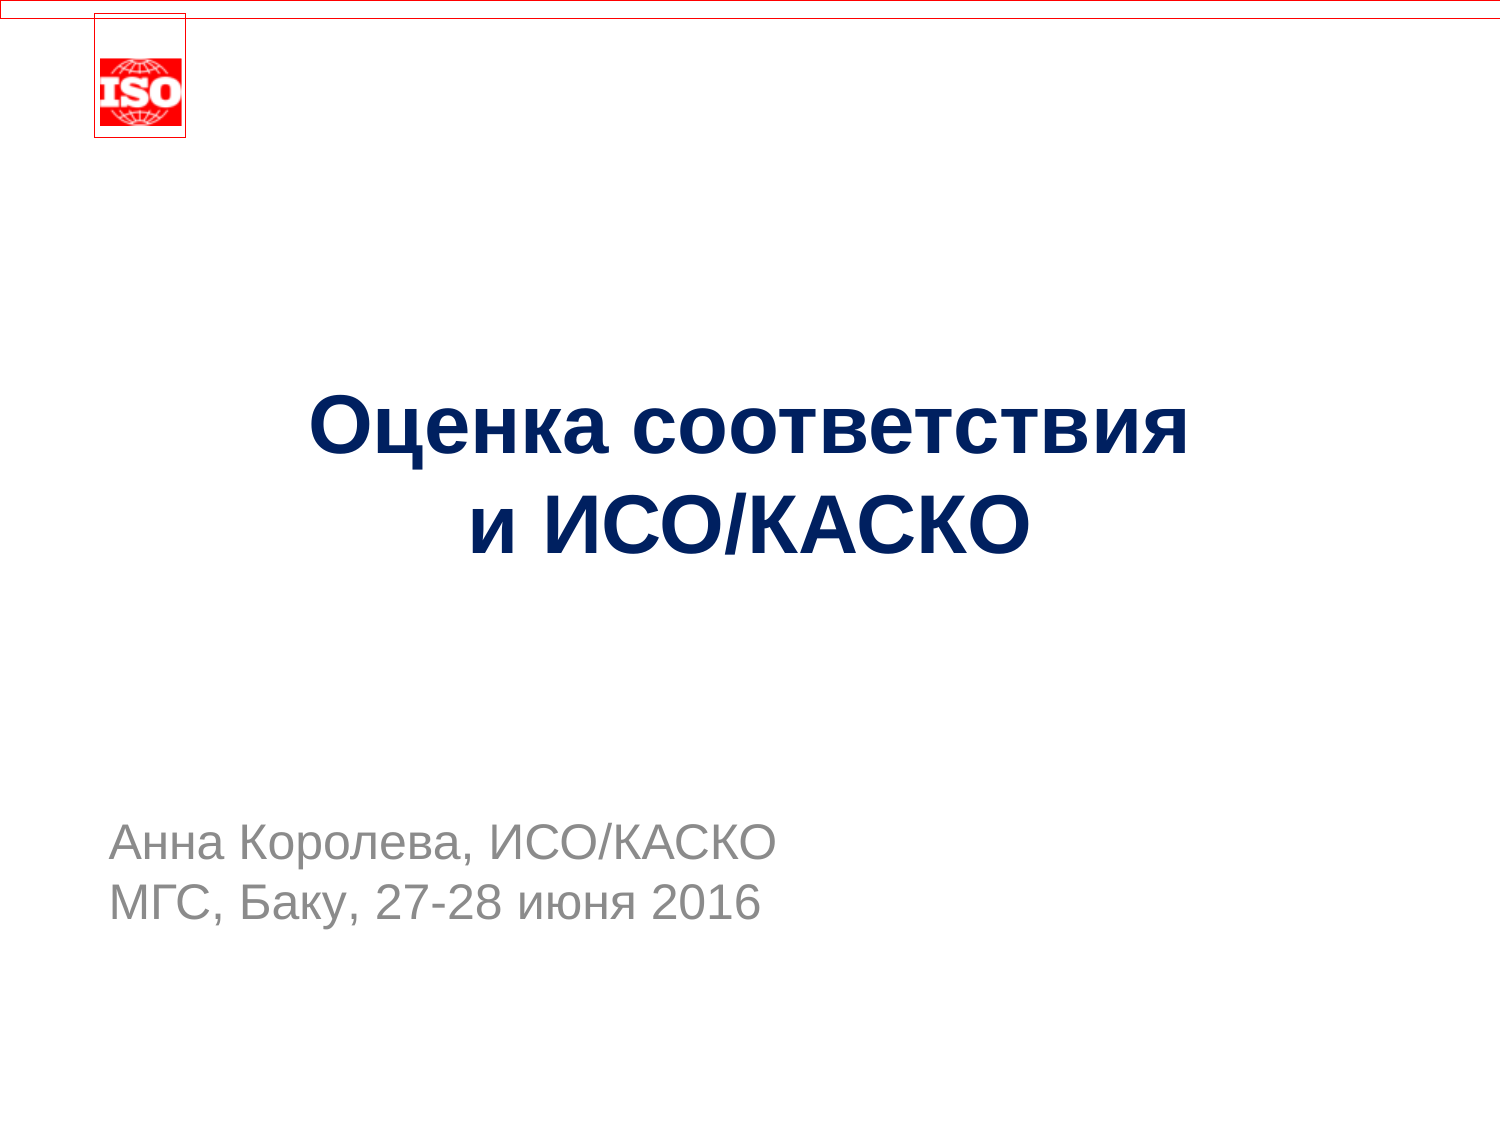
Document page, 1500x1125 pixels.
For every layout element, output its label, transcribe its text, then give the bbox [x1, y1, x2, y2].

title Оценка соответствия и ИСО/КАСКО [112, 349, 1388, 591]
subtitle Анна Королева, ИСО/КАСКО МГС, Баку, 27-28 июня 2016 [93, 801, 1144, 1090]
